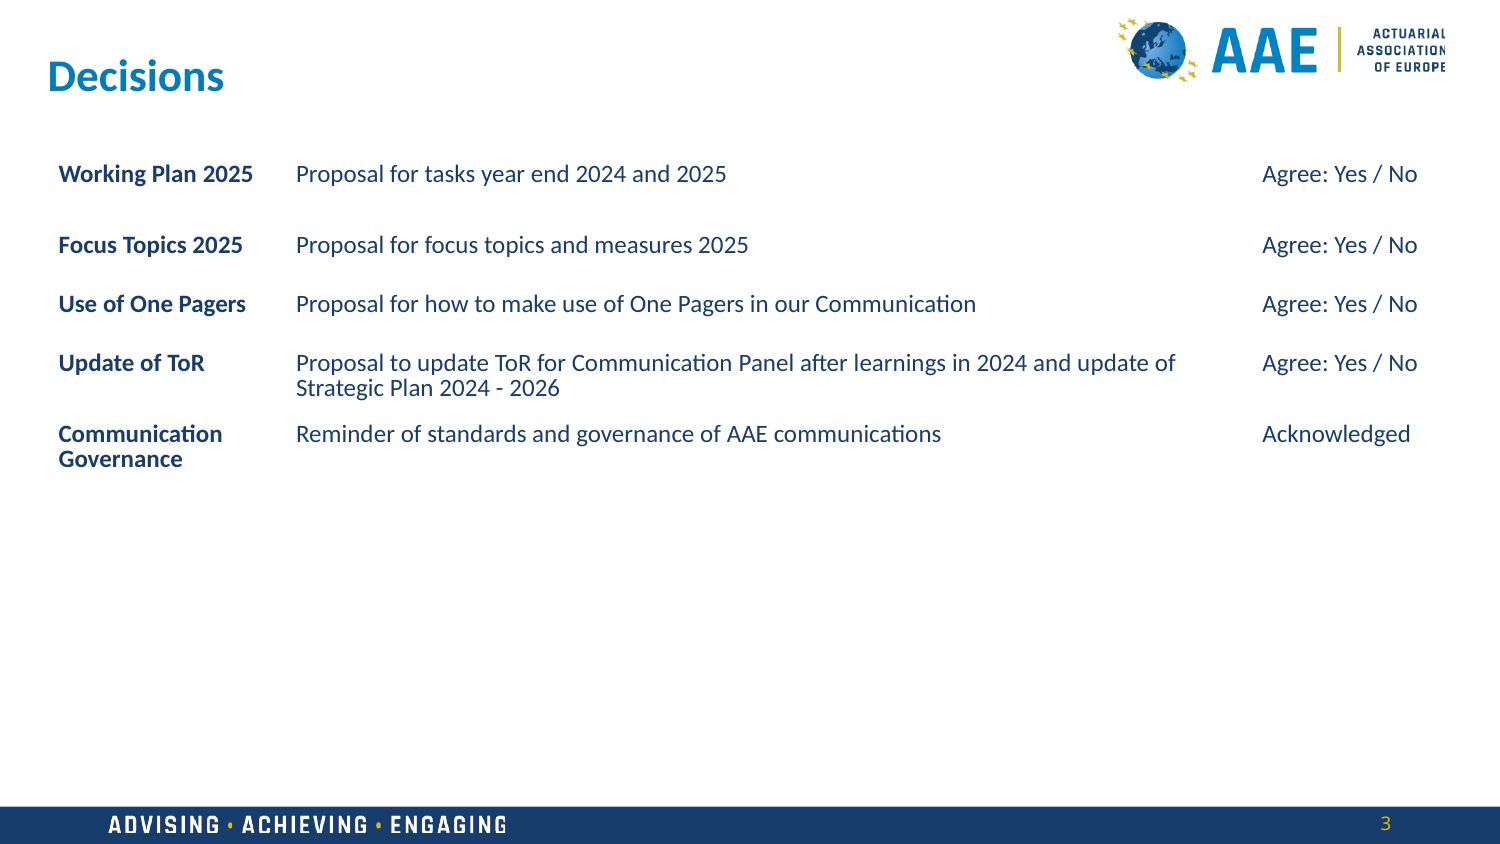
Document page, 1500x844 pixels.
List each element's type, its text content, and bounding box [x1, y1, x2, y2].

table_cell Reminder of standards and governance of AAE communications [285, 418, 1251, 490]
table_cell Update of ToR [47, 347, 285, 418]
table_cell Acknowledged [1251, 418, 1437, 490]
table_cell Proposal to update ToR for Communication Panel after learnings in 2024 and update of Strategic Plan 2024 - 2026 [285, 347, 1251, 418]
table_cell Agree: Yes / No [1251, 347, 1437, 418]
table_cell Proposal for how to make use of One Pagers in our Communication [285, 288, 1251, 347]
table_header Proposal for tasks year end 2024 and 2025 [285, 158, 1251, 229]
title Decisions [47, 46, 1278, 140]
table_cell Proposal for focus topics and measures 2025 [285, 229, 1251, 288]
table_header Agree: Yes / No [1251, 158, 1437, 229]
table_cell Agree: Yes / No [1251, 288, 1437, 347]
table_cell Use of One Pagers [47, 288, 285, 347]
table_cell Focus Topics 2025 [47, 229, 285, 288]
table_cell Communication Governance [47, 418, 285, 490]
slide_number 3 [1102, 809, 1392, 842]
table_cell Agree: Yes / No [1251, 229, 1437, 288]
table_header Working Plan 2025 [47, 158, 285, 229]
